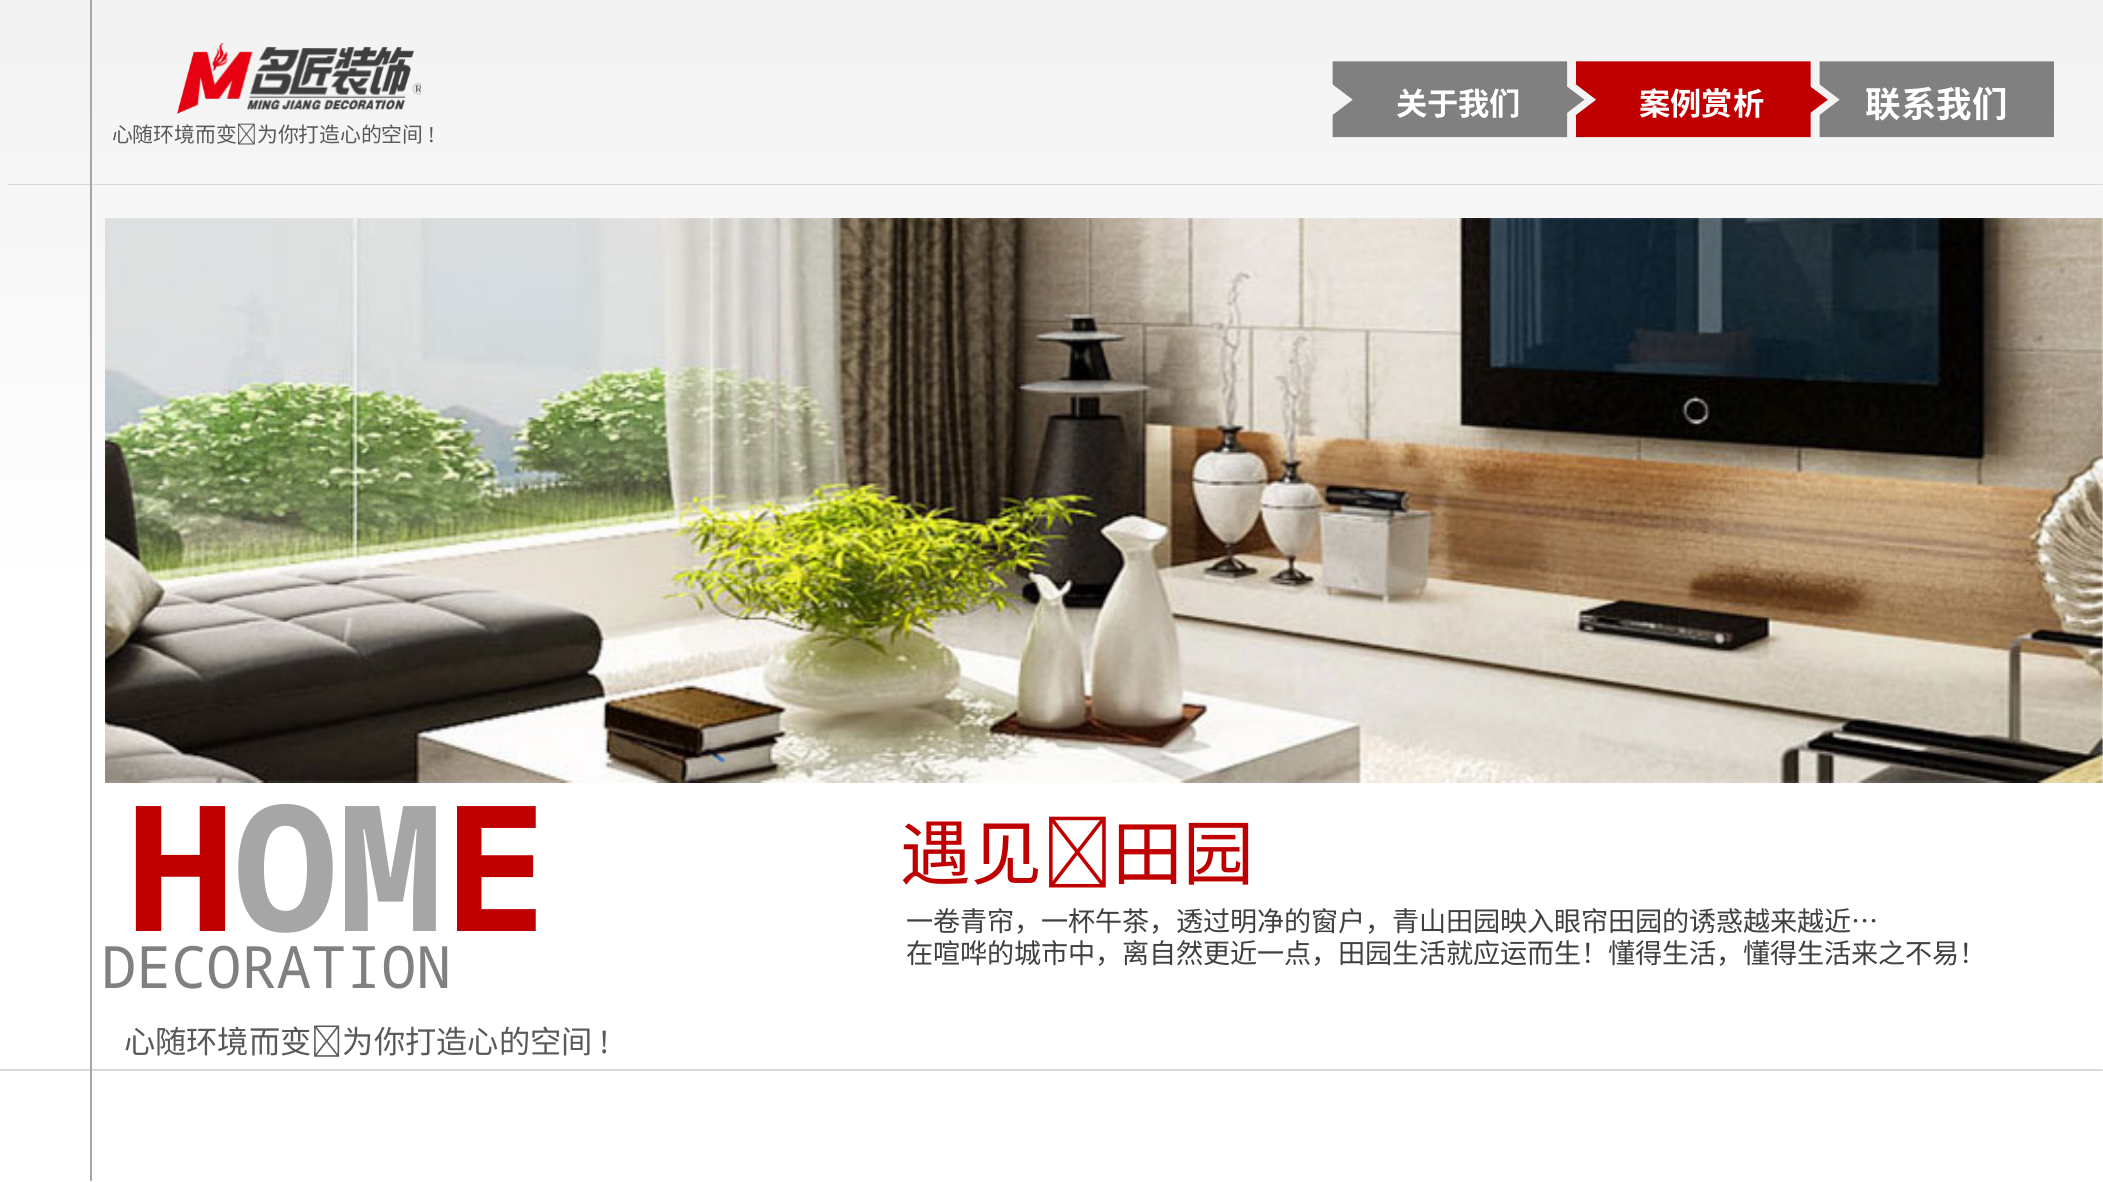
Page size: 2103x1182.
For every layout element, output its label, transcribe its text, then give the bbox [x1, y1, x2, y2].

text_box 关于我们 [1330, 59, 1587, 140]
text_box 案例赏析 [1573, 59, 1830, 140]
text_box DECORATION [95, 920, 473, 1011]
text_box 遇见田园 [879, 798, 1276, 905]
picture [105, 218, 2103, 784]
text_box 一卷青帘，一杯午茶，透过明净的窗户，青山田园映入眼帘田园的诱惑越来越近… 在喧哗的城市中，离自然更近一点，田园生活就应运而生！懂得生活，懂得生活来之不易！ [885, 893, 2012, 980]
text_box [99, 43, 448, 155]
text_box 心随环境而变为你打造心的空间! [103, 1011, 630, 1071]
text_box 联系我们 [1817, 59, 2057, 140]
text_box DECORATION [80, 920, 86, 1011]
text_box HOME [107, 795, 886, 977]
